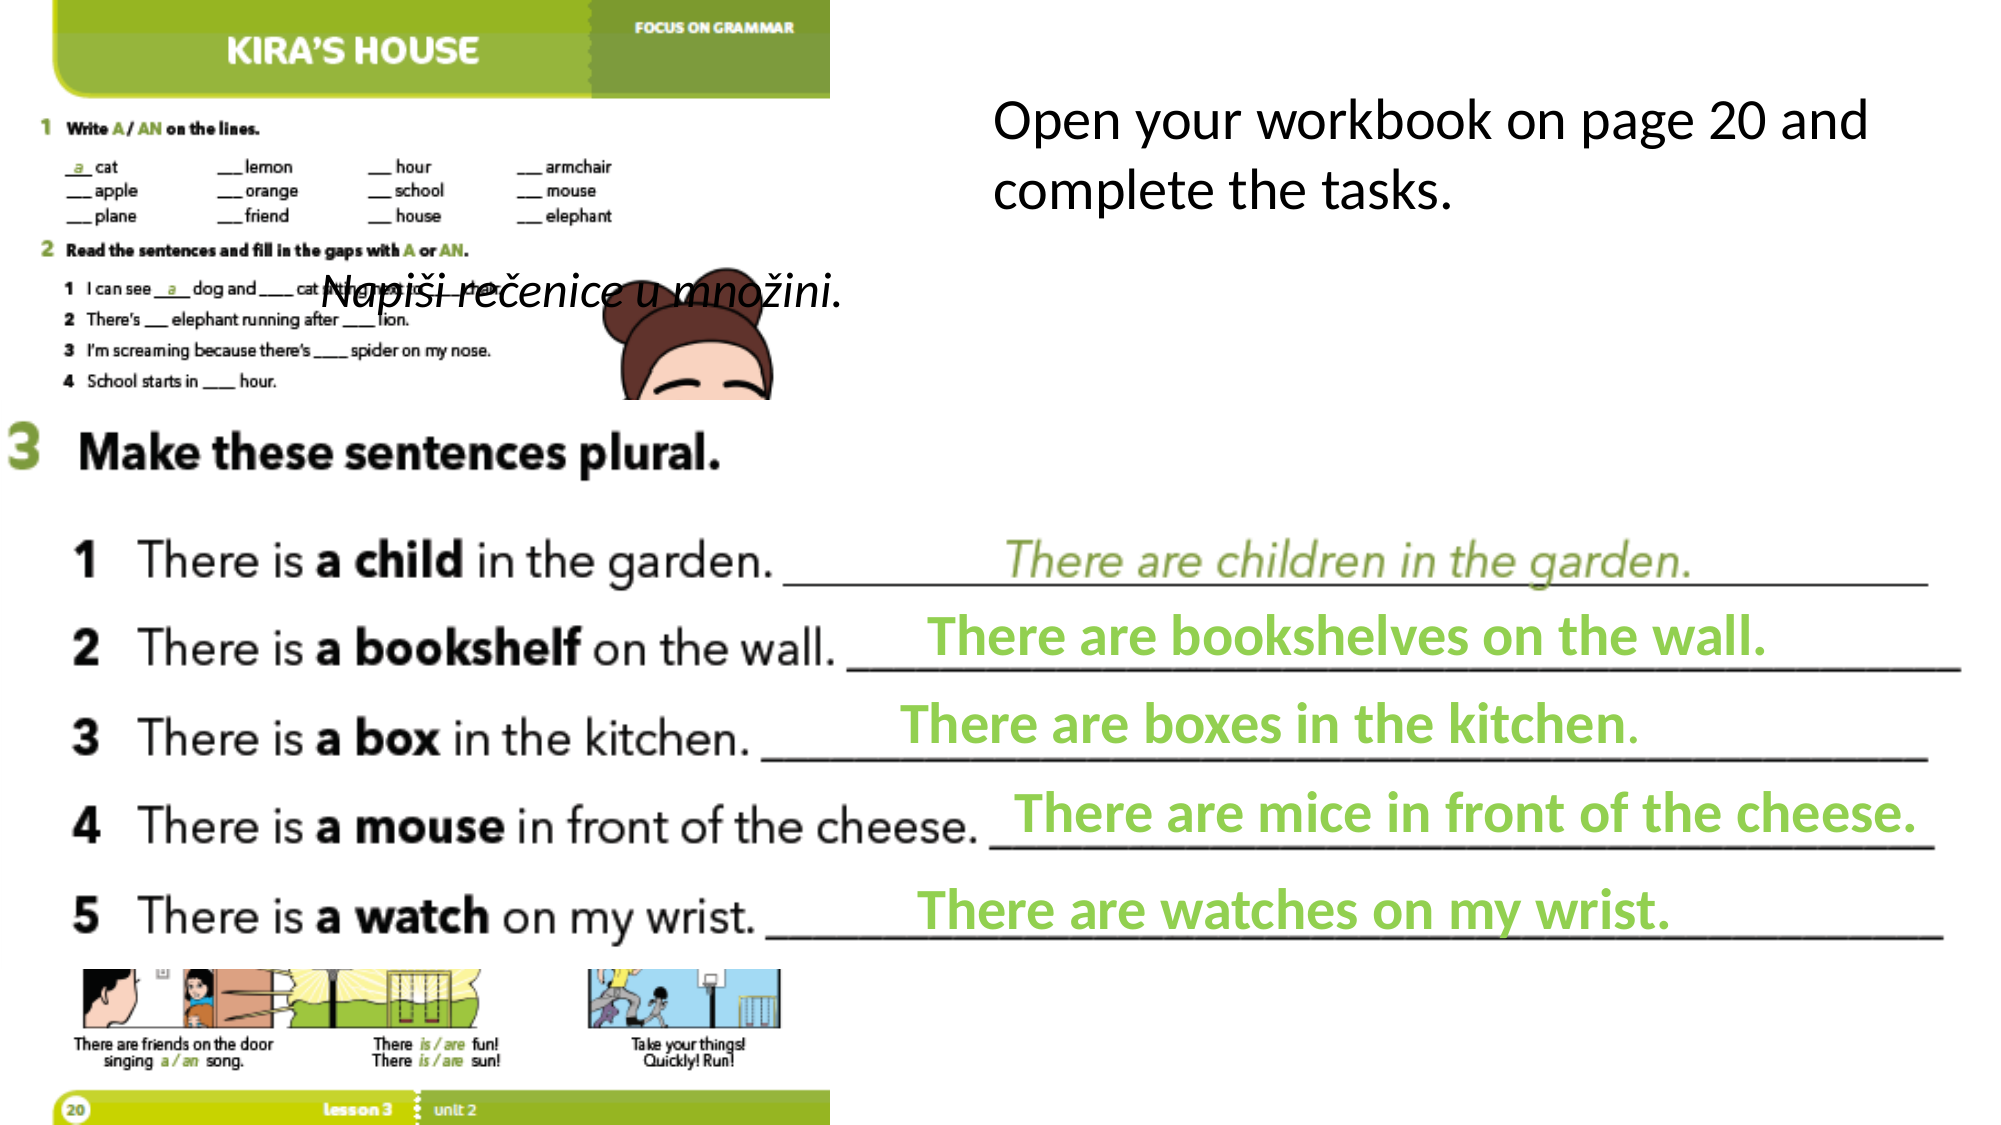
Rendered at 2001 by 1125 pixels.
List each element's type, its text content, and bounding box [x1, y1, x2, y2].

text_box Napiši rečenice u množini. [830, 249, 1766, 325]
picture [0, 0, 1964, 1125]
text_box Open your workbook on page 20 and complete the tasks. [978, 73, 1964, 229]
